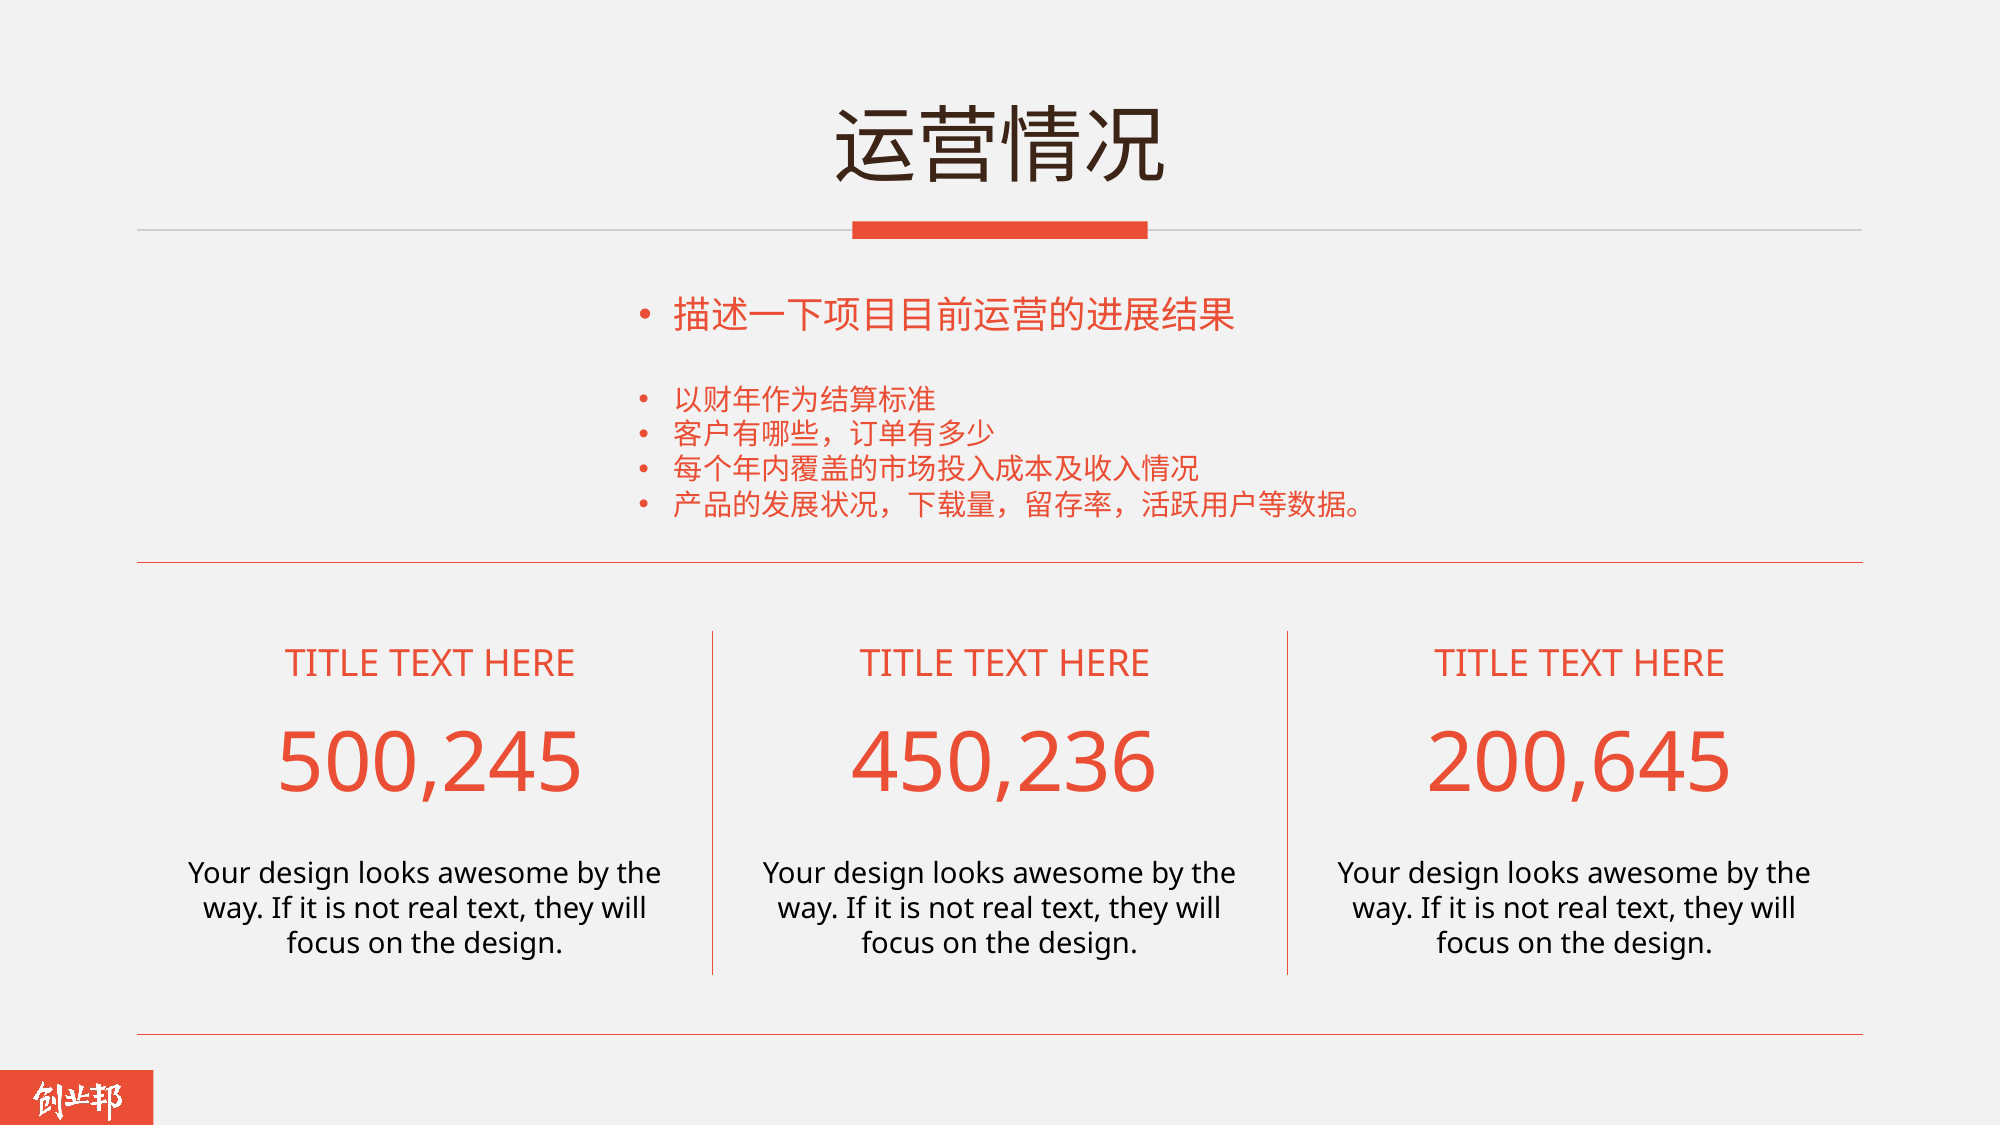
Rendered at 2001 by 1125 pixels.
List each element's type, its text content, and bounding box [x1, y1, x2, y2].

title 运营情况 [136, 59, 1863, 238]
text_box Your design looks awesome by the way. If it is not real text, they will focus on the design. [1326, 847, 1823, 967]
text_box Your design looks awesome by the way. If it is not real text, they will focus on the design. [751, 847, 1248, 967]
text_box TITLE TEXT HERE [852, 631, 1159, 692]
text_box 描述一下项目目前运营的进展结果 以财年作为结算标准 客户有哪些，订单有多少 每个年内覆盖的市场投入成本及收入情况 产品的发展状况，下载量，留存率，活跃用户等数据。 [631, 283, 1468, 529]
text_box 500,245 [269, 700, 592, 816]
text_box TITLE TEXT HERE [277, 631, 584, 692]
text_box TITLE TEXT HERE [1426, 631, 1733, 692]
picture [27, 1075, 127, 1125]
text_box 200,645 [1418, 700, 1741, 816]
text_box 450,236 [843, 700, 1167, 816]
text_box Your design looks awesome by the way. If it is not real text, they will focus on the design. [176, 847, 674, 967]
